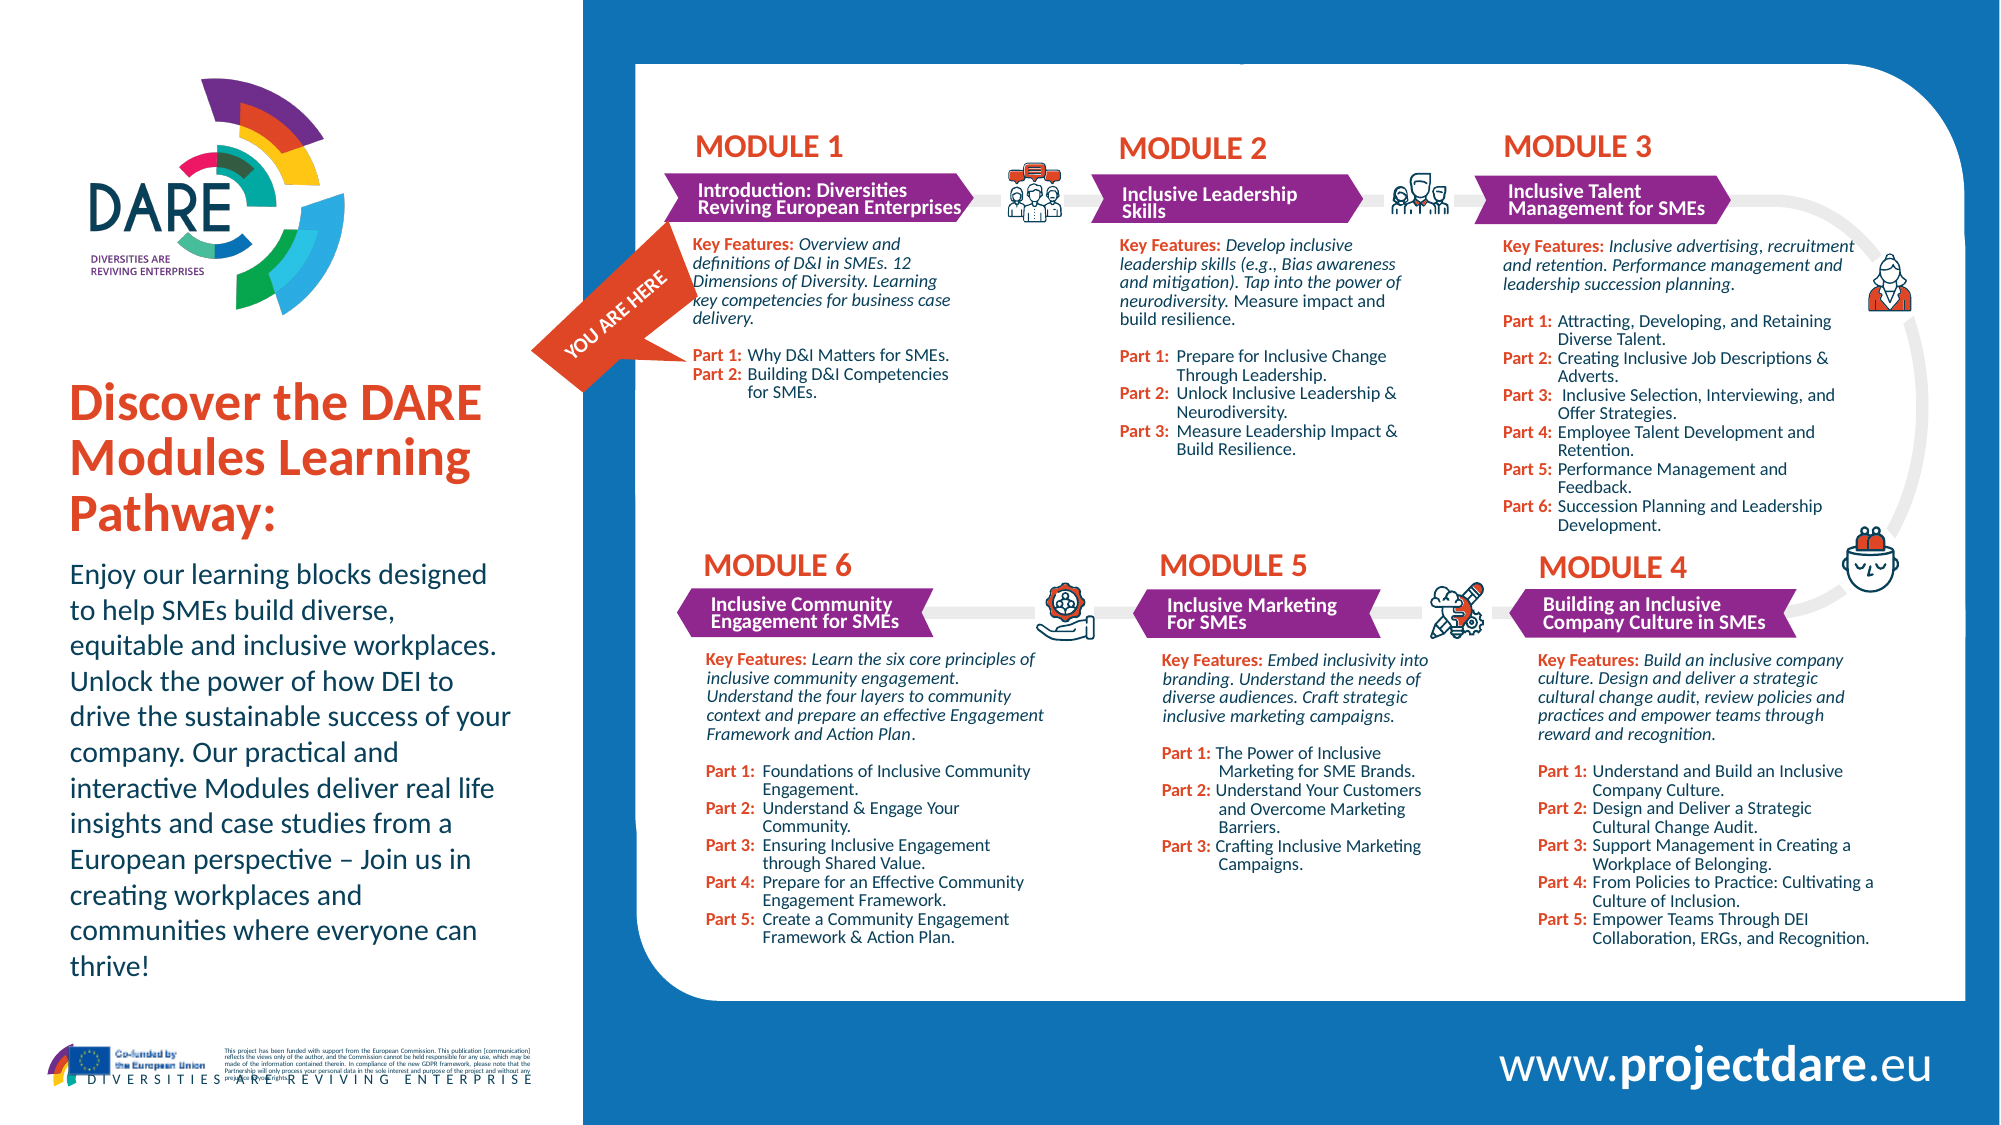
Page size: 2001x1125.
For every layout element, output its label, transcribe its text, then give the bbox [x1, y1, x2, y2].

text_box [1841, 526, 1900, 593]
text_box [1474, 117, 1879, 568]
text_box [1391, 172, 1449, 215]
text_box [1036, 582, 1095, 642]
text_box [1091, 118, 1422, 491]
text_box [664, 116, 979, 433]
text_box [1132, 535, 1453, 925]
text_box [1868, 253, 1912, 312]
text_box [582, 0, 2000, 1125]
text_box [1007, 162, 1062, 223]
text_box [67, 1040, 547, 1088]
text_box www.projectdare.eu [1465, 1022, 1948, 1099]
picture [0, 40, 430, 365]
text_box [635, 64, 1966, 1001]
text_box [540, 266, 733, 386]
text_box Discover the DARE Modules Learning Pathway: Enjoy our learning blocks designed to help SMEs build diverse, equitable and inclusive workplaces. Unlock the power of how DEI to drive the sustainable success of your company. Our practical and interactive Modules deliver real life insights and case studies from a European perspective – Join us in creating workplaces and communities where everyone can thrive! [55, 368, 528, 1055]
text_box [1430, 582, 1484, 640]
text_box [1509, 568, 1890, 982]
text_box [676, 535, 1065, 1000]
